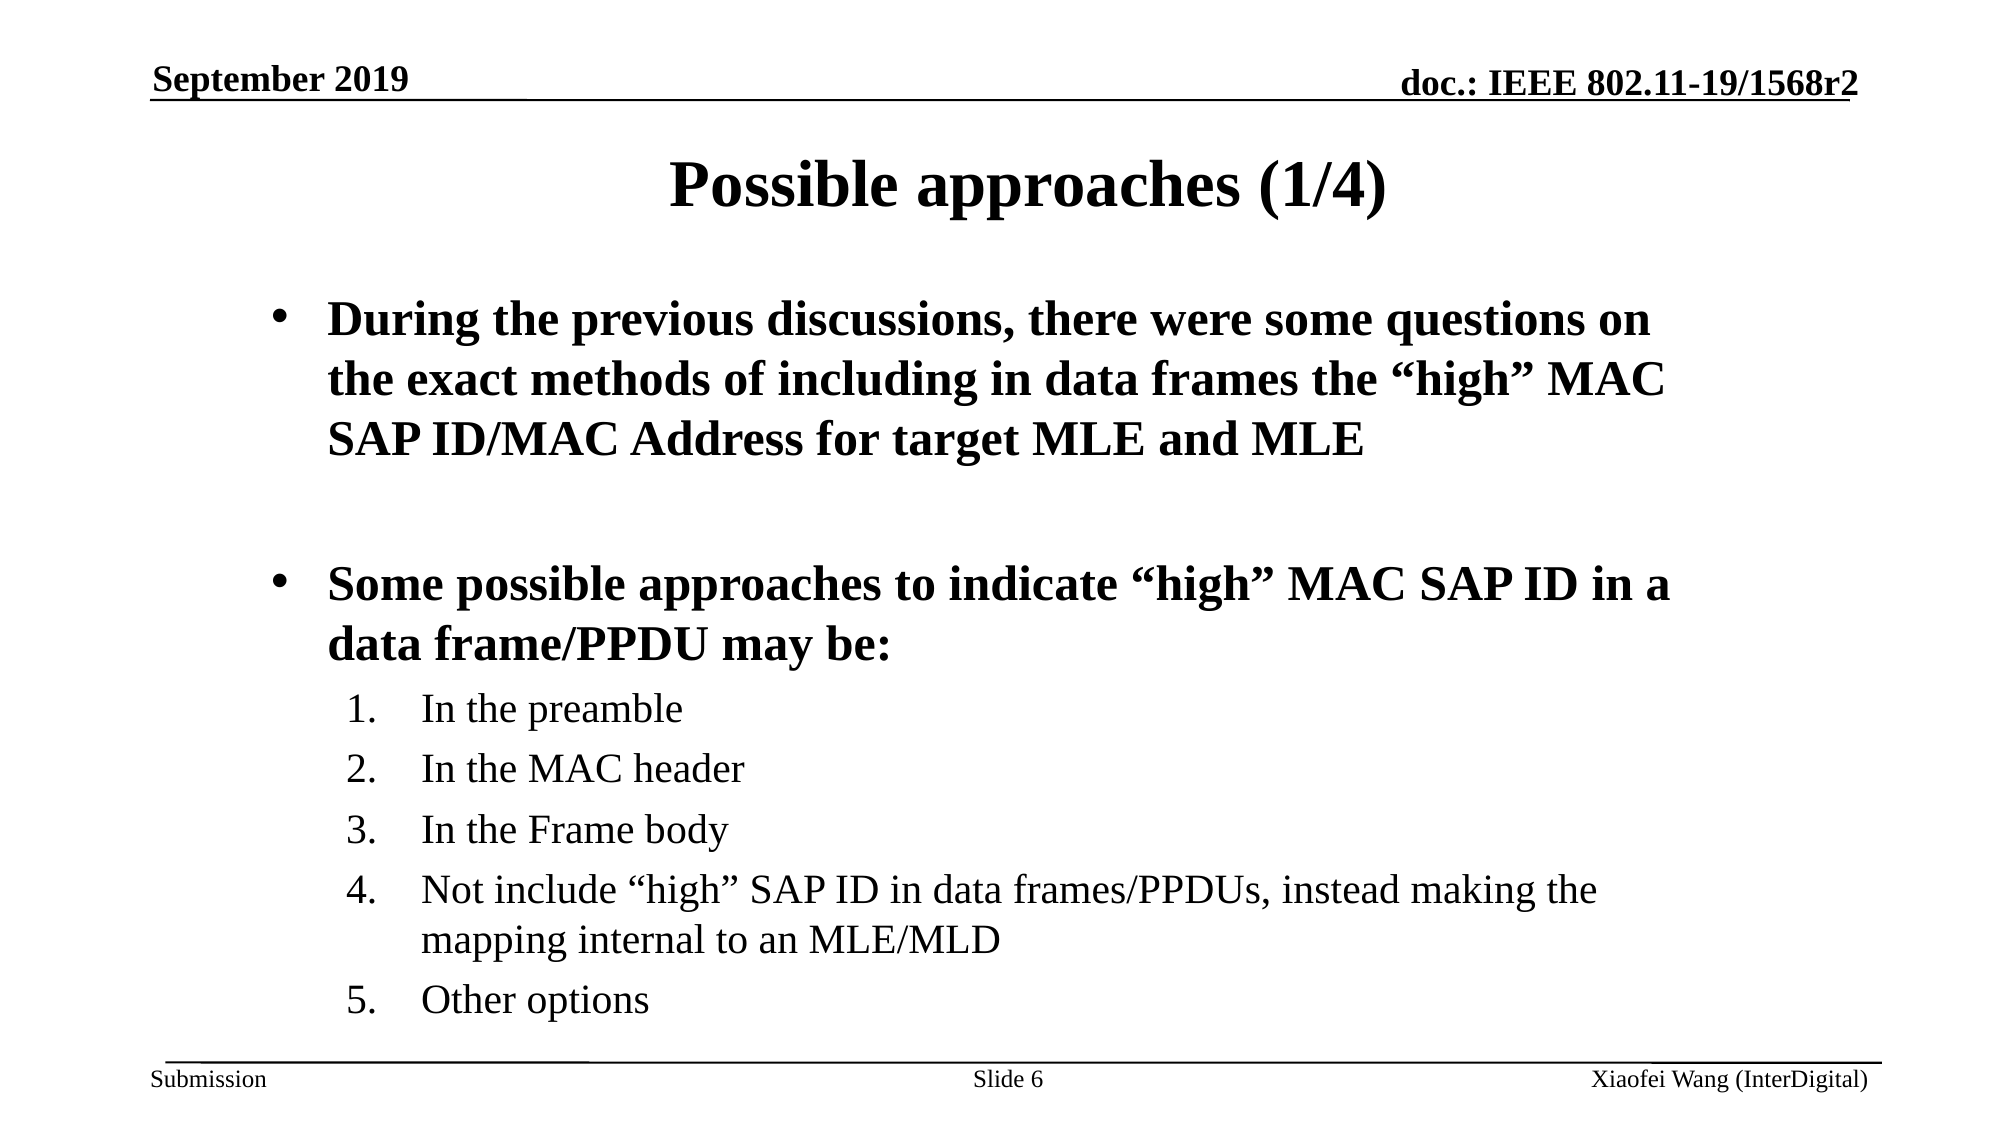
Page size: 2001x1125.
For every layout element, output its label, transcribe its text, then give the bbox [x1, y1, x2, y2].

title Possible approaches (1/4) [255, 92, 1804, 268]
footer Xiaofei Wang (InterDigital) [1171, 1061, 1869, 1093]
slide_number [152, 54, 563, 100]
slide_number Slide 6 [950, 1061, 1067, 1123]
list During the previous discussions, there were some questions on the exact methods of including in data frames the “high” MAC SAP ID/MAC Address for target MLE and MLE Some possible approaches to indicate “high” MAC SAP ID in a data frame/PPDU may be: In the preamble In the MAC header In the Frame body Not include “high” SAP ID in data frames/PPDUs, instead making the mapping internal to an MLE/MLD Other options [255, 277, 1733, 953]
